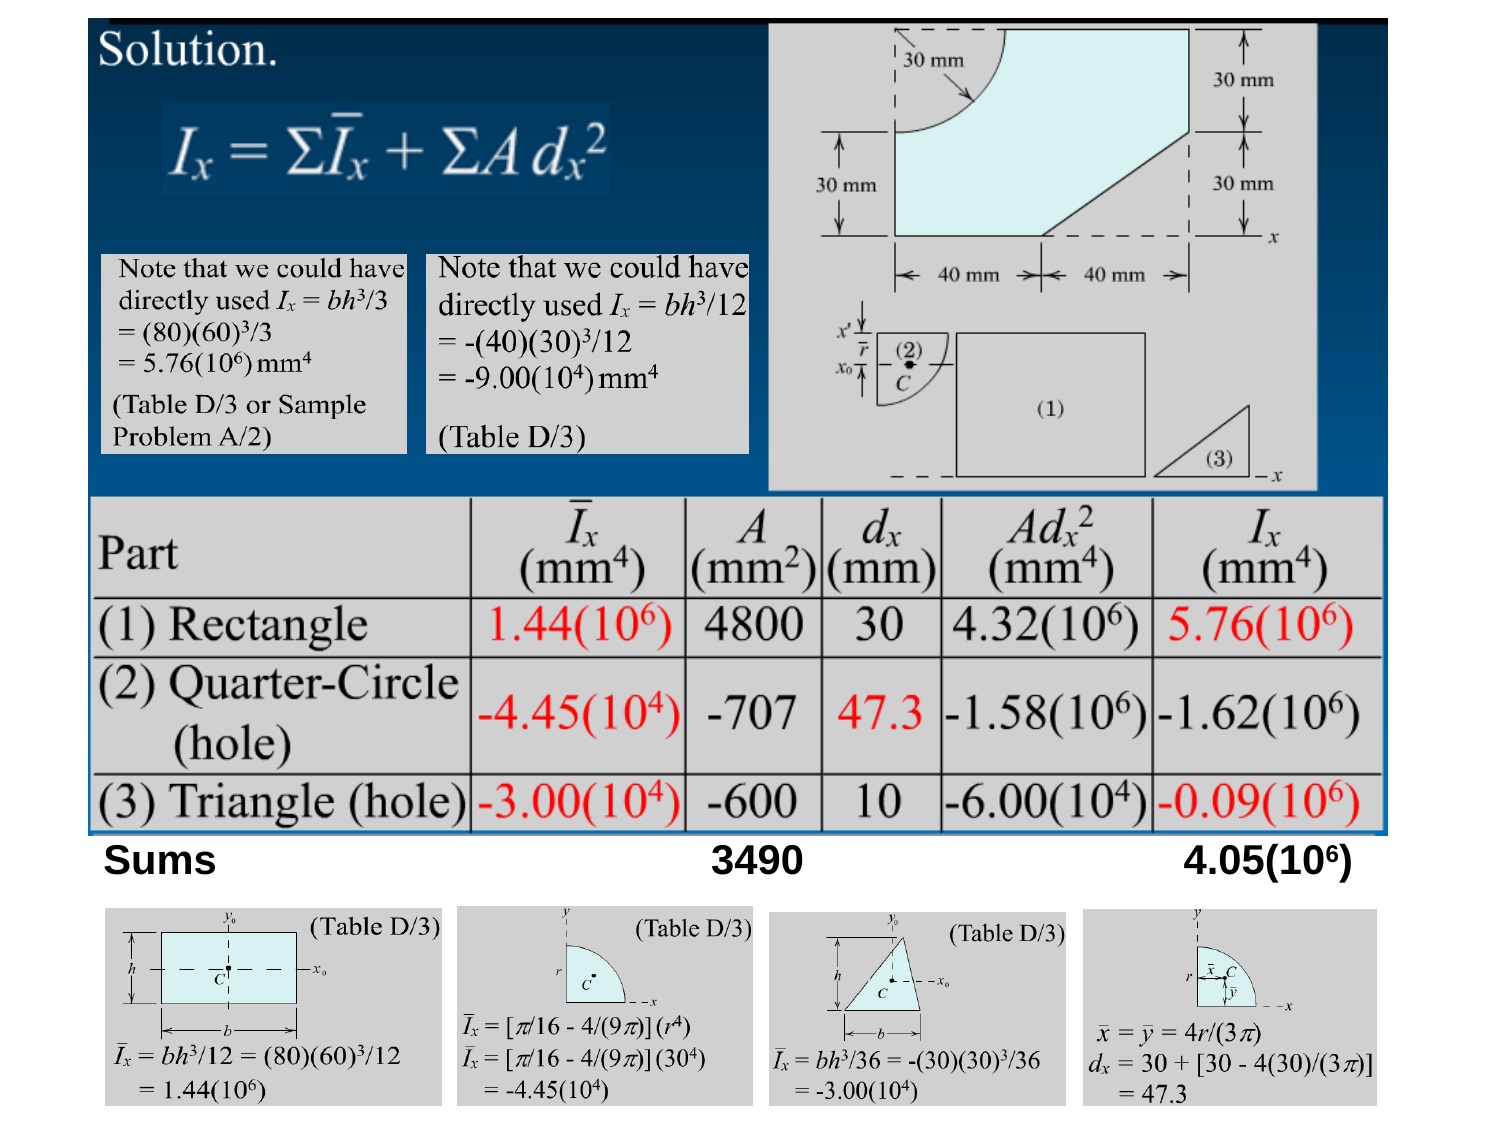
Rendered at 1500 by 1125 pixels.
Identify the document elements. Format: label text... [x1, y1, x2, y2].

picture [768, 911, 1066, 1106]
picture [456, 906, 753, 1106]
picture [88, 18, 1388, 837]
picture [105, 907, 443, 1106]
picture [1083, 909, 1377, 1106]
text_box Sums 3490 4.05(106) [88, 825, 1400, 936]
